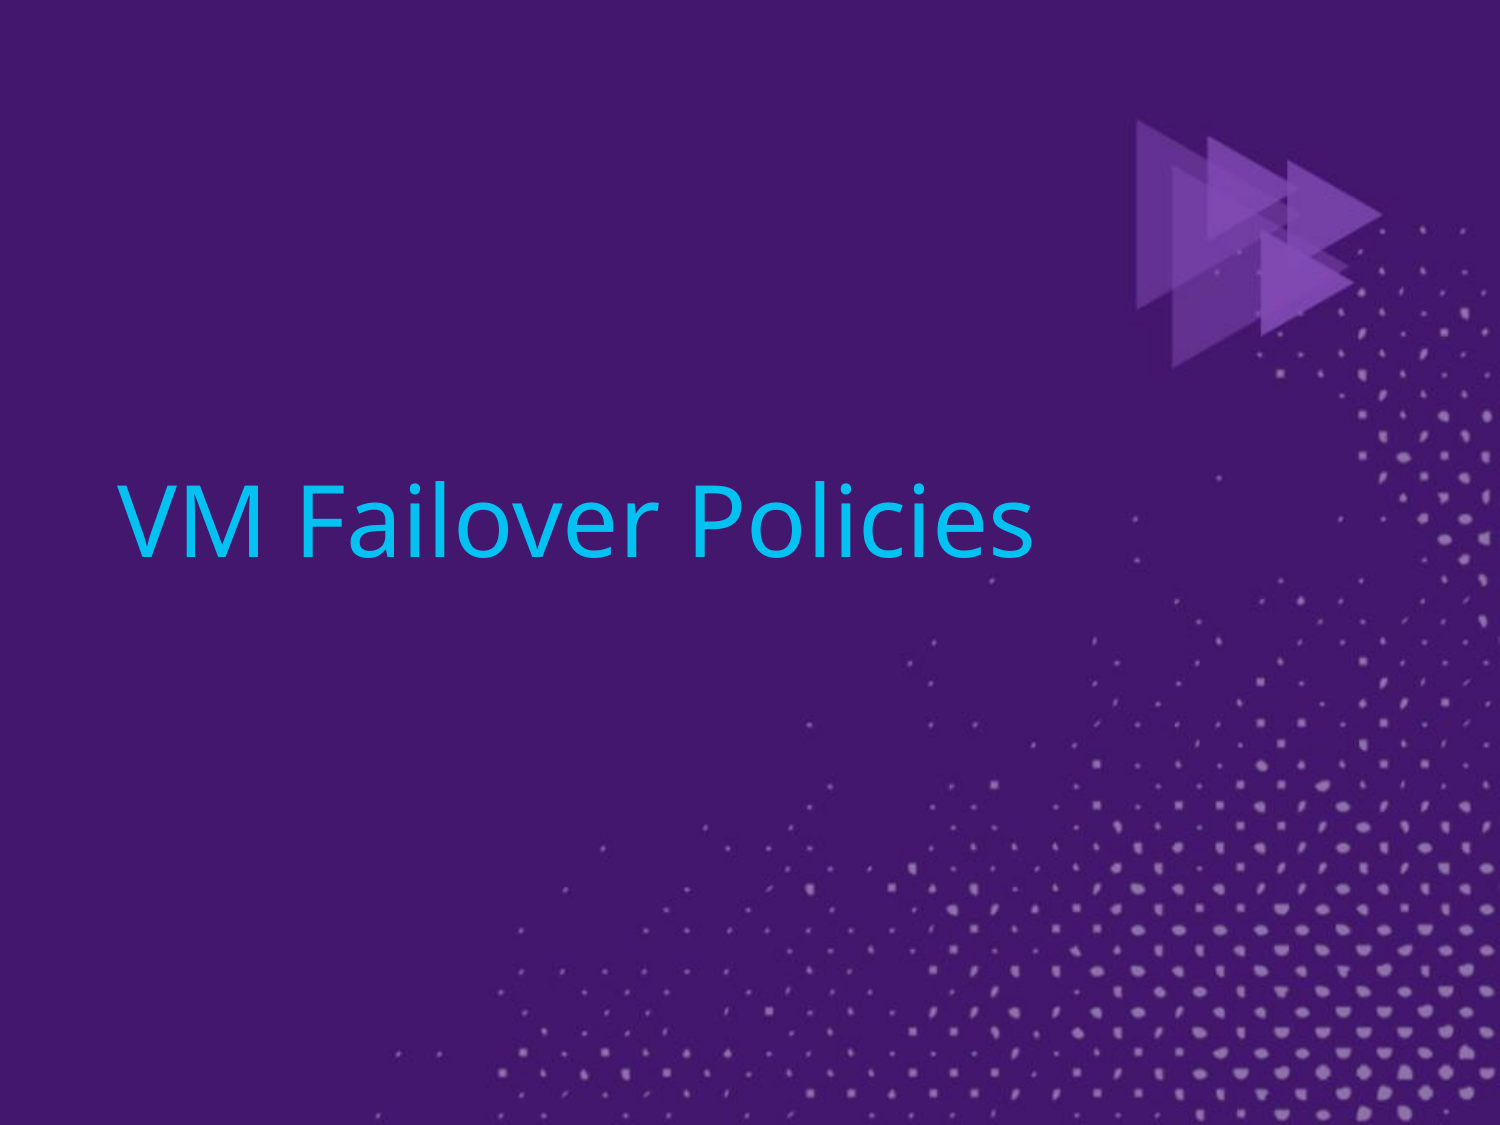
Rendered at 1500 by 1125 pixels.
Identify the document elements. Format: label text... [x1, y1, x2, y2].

title VM Failover Policies [102, 400, 1251, 651]
picture [0, 0, 1500, 1125]
